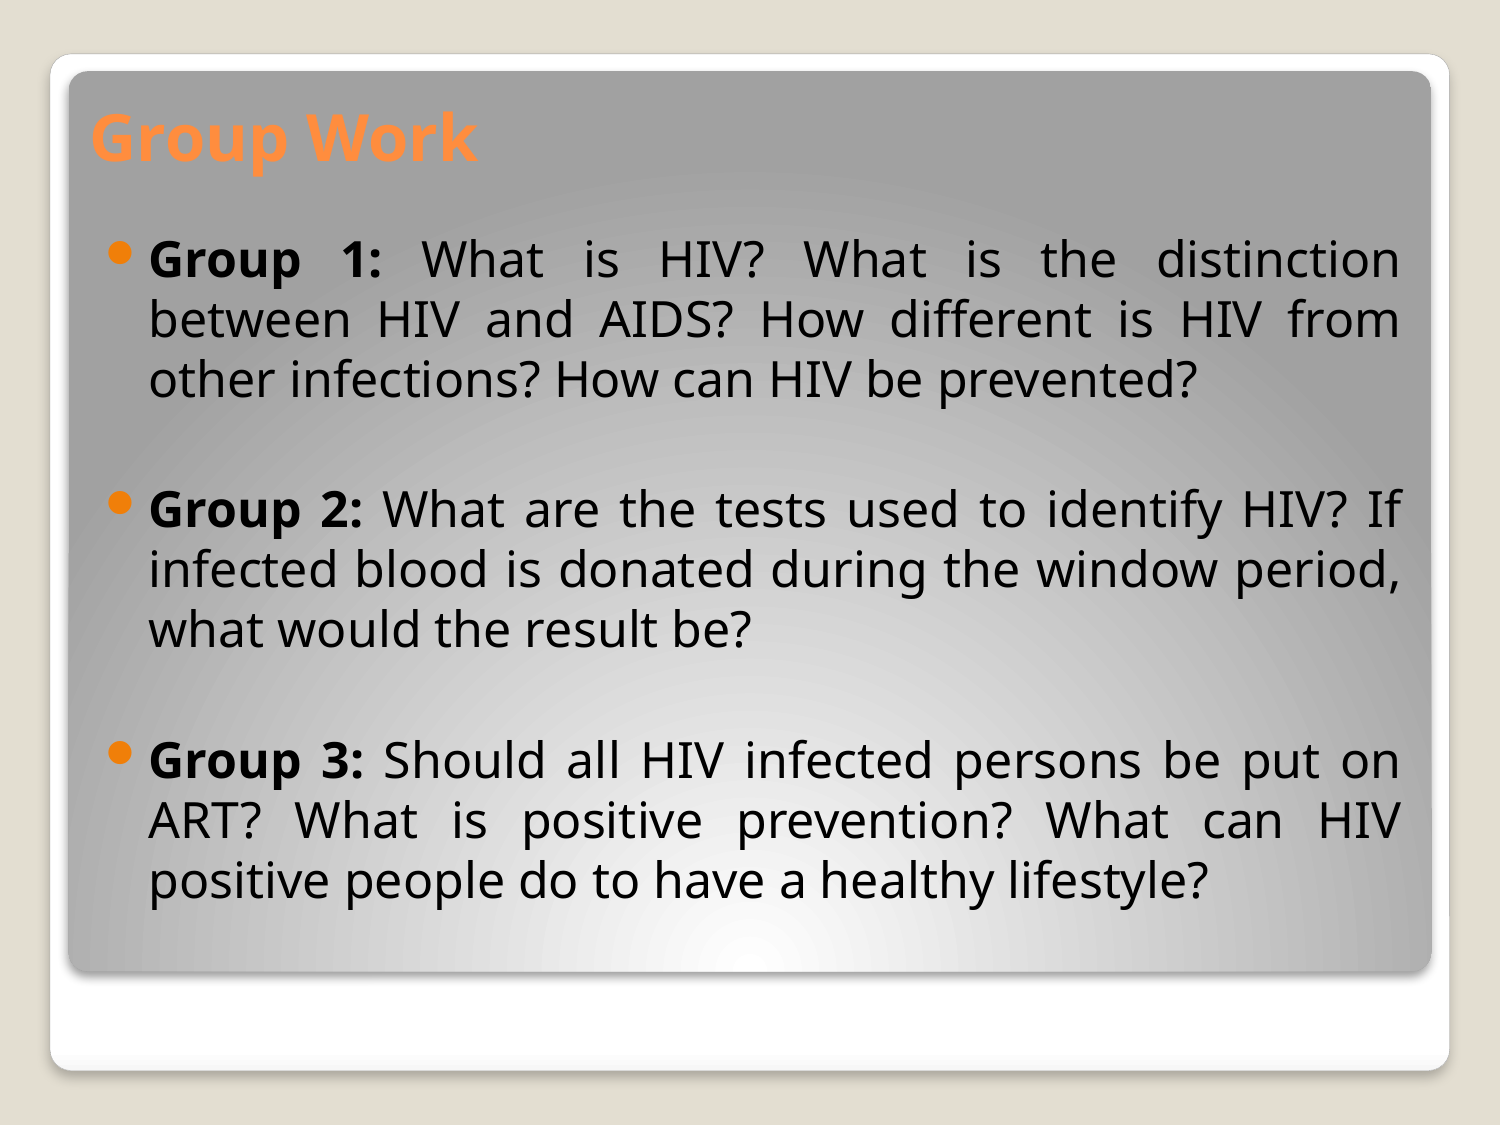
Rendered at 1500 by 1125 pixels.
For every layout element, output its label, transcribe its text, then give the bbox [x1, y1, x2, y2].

title Group Work [75, 87, 1418, 212]
list Group 1: What is HIV? What is the distinction between HIV and AIDS? How different is HIV from other infections? How can HIV be prevented? Group 2: What are the tests used to identify HIV? If infected blood is donated during the window period, what would the result be? Group 3: Should all HIV infected persons be put on ART? What is positive prevention? What can HIV positive people do to have a healthy lifestyle? [74, 212, 1418, 1063]
